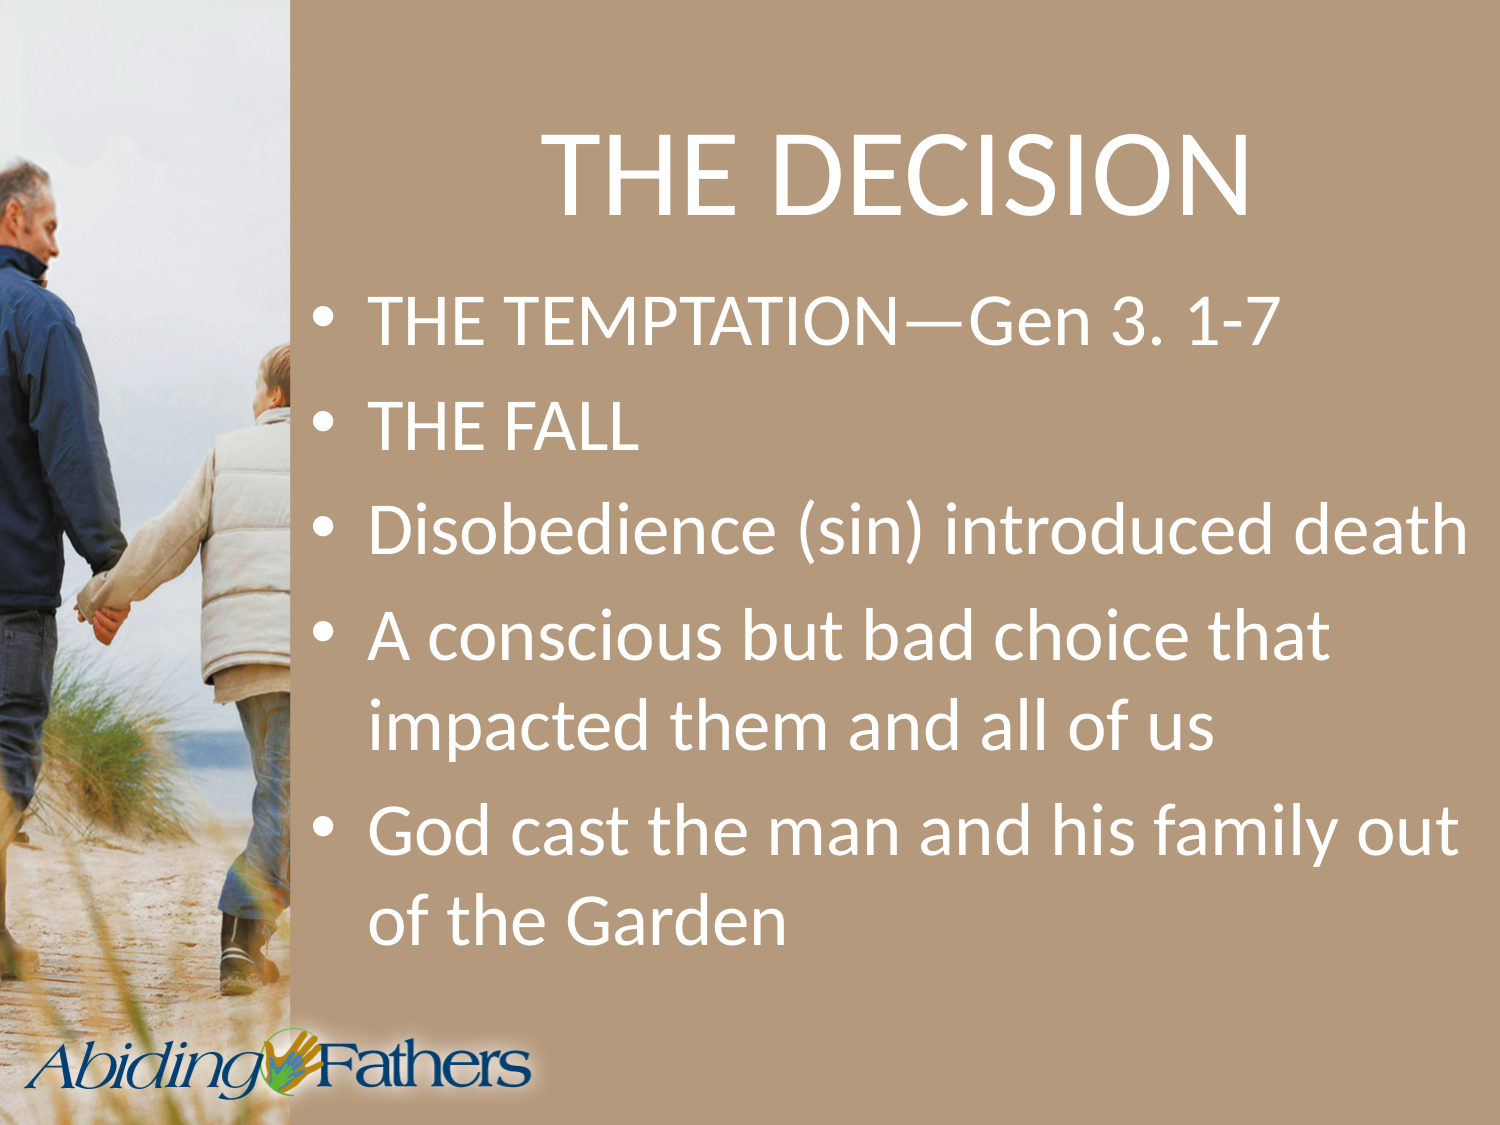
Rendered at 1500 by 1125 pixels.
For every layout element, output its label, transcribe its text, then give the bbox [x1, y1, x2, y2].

picture [0, 0, 1500, 1125]
title THE DECISION [295, 55, 1500, 262]
list THE TEMPTATION—Gen 3. 1-7 THE FALL Disobedience (sin) introduced death A conscious but bad choice that impacted them and all of us God cast the man and his family out of the Garden [295, 262, 1500, 1006]
